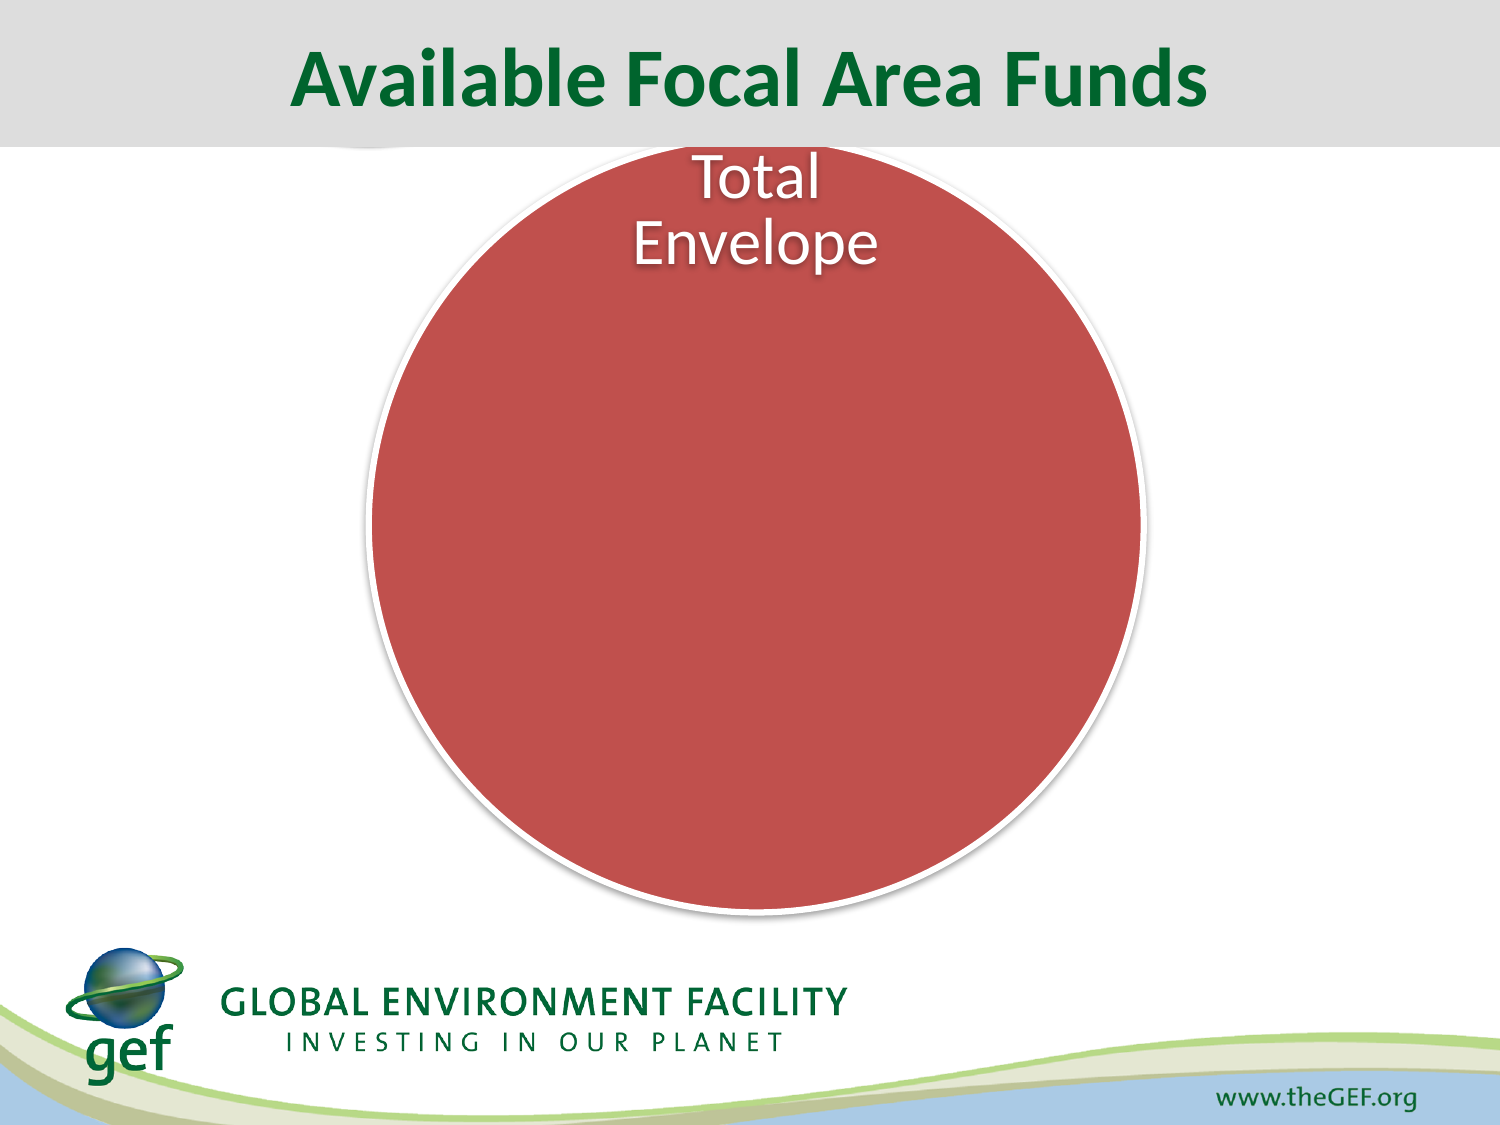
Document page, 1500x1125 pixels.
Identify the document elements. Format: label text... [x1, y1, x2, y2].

picture [0, 920, 1500, 1125]
text_box Available Focal Area Funds [0, 0, 1500, 147]
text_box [24, 137, 1488, 913]
